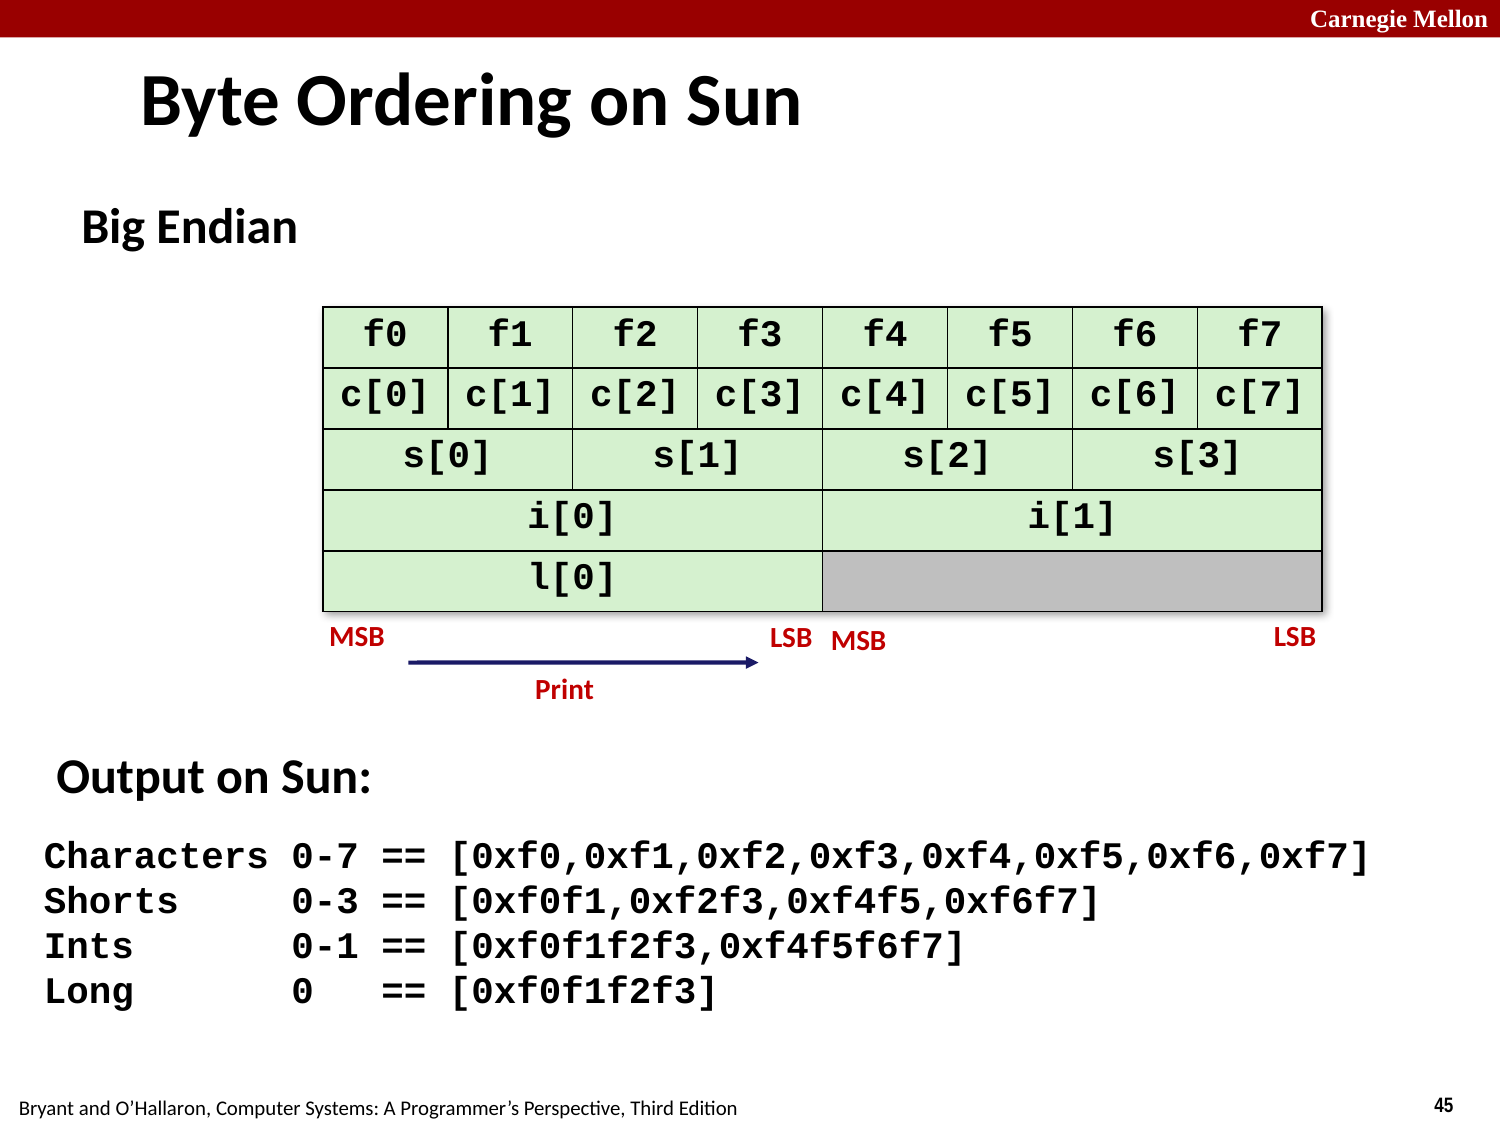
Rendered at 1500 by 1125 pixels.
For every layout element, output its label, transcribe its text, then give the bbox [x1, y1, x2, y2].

table_header f7 [1198, 308, 1321, 367]
title Byte Ordering on Sun [124, 0, 1147, 192]
table_cell s[0] [324, 430, 572, 489]
table_header f3 [698, 308, 822, 367]
table_cell s[1] [573, 430, 822, 489]
text_box Characters 0-7 == [0xf0,0xf1,0xf2,0xf3,0xf4,0xf5,0xf6,0xf7] Shorts 0-3 == [0xf0f1,0xf2f3,0xf4f5,0xf6f7] Ints 0-1 == [0xf0f1f2f3,0xf4f5f6f7] Long 0 == [0xf0f1f2f3] [37, 824, 1463, 1038]
text_box Output on Sun: [50, 737, 653, 811]
table_header f1 [449, 308, 572, 367]
table_cell s[3] [1073, 430, 1321, 489]
table_cell c[3] [698, 369, 822, 428]
table_cell c[2] [573, 369, 697, 428]
table_cell i[0] [324, 491, 822, 550]
table_header f2 [573, 308, 697, 367]
table_header f4 [823, 308, 947, 367]
table_cell c[7] [1198, 369, 1321, 428]
table_cell c[0] [324, 369, 447, 428]
table_header f5 [948, 308, 1072, 367]
text_box Print [528, 664, 601, 712]
table_cell c[6] [1073, 369, 1197, 428]
table_header f6 [1073, 308, 1197, 367]
table_cell i[1] [823, 491, 1321, 550]
text_box Big Endian [75, 187, 505, 261]
table_cell c[5] [948, 369, 1072, 428]
text_box LSB [763, 612, 819, 660]
table_cell s[2] [823, 430, 1072, 489]
table_header f0 [324, 308, 447, 367]
table_cell [823, 552, 1321, 611]
table_cell c[4] [823, 369, 947, 428]
table_cell c[1] [449, 369, 572, 428]
text_box LSB [1267, 611, 1323, 659]
text_box MSB [322, 611, 392, 659]
table_cell l[0] [324, 552, 822, 611]
text_box [408, 656, 759, 669]
text_box MSB [824, 614, 893, 662]
